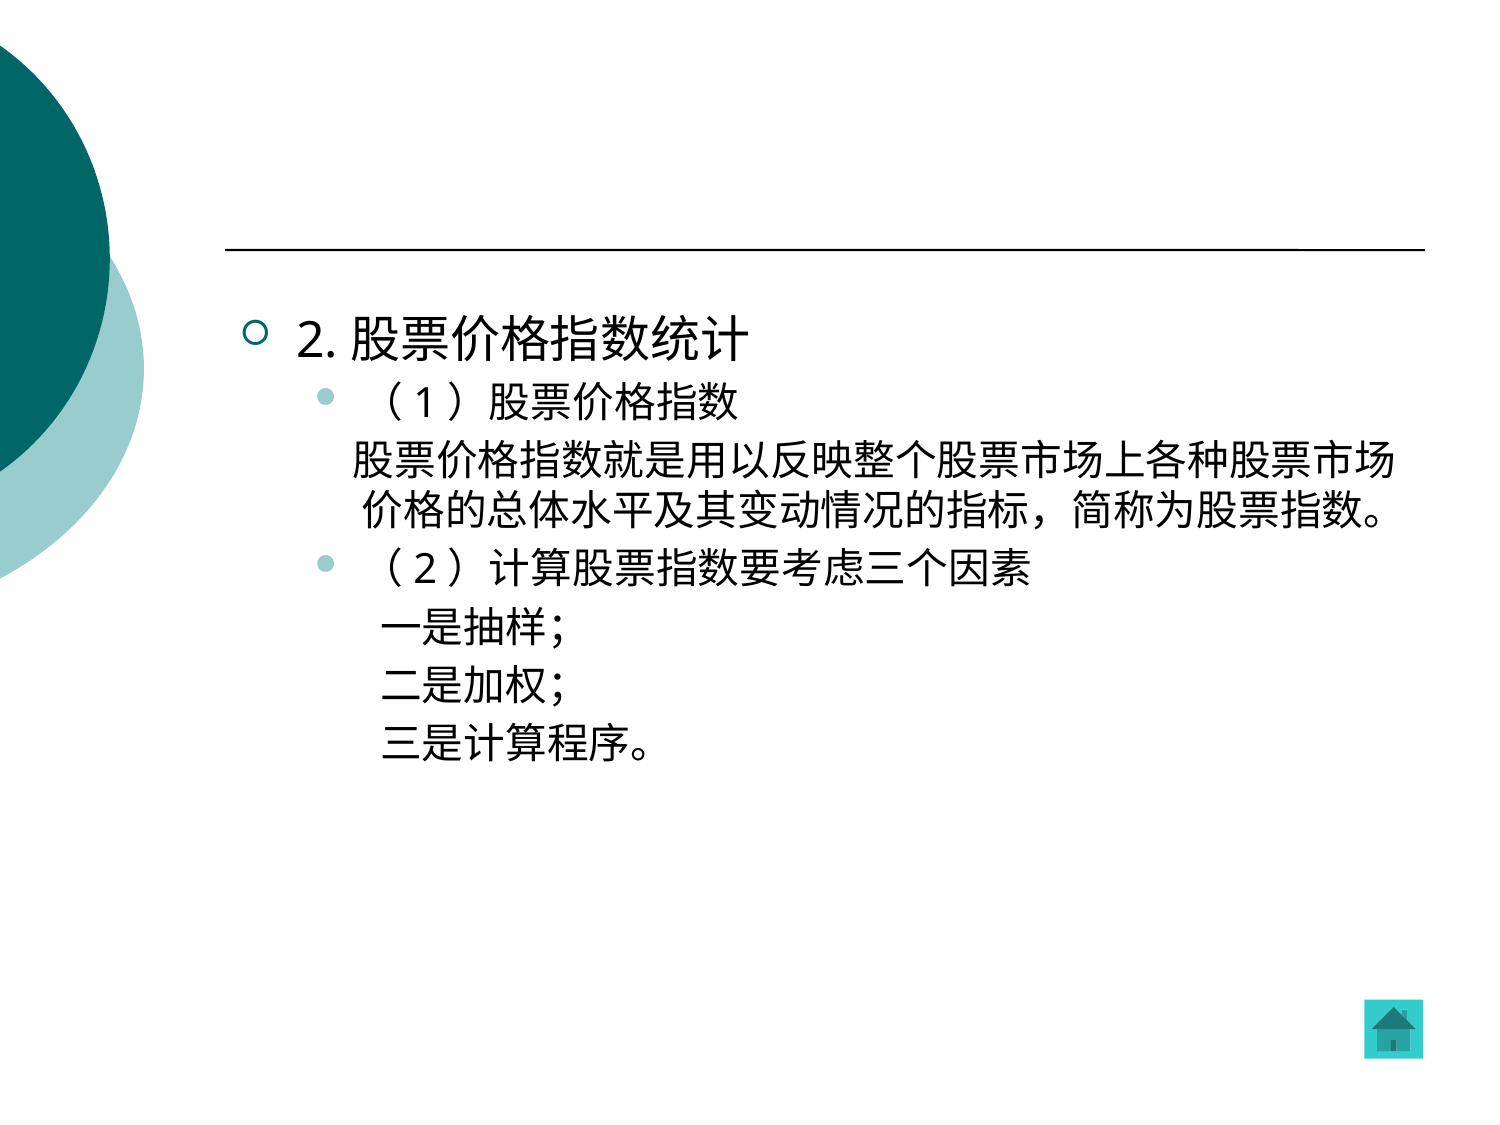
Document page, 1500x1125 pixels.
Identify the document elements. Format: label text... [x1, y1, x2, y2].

text_box [1364, 999, 1424, 1059]
list 2.股票价格指数统计 （1）股票价格指数 股票价格指数就是用以反映整个股票市场上各种股票市场价格的总体水平及其变动情况的指标，简称为股票指数。 （2）计算股票指数要考虑三个因素 一是抽样； 二是加权； 三是计算程序。 [224, 299, 1425, 975]
